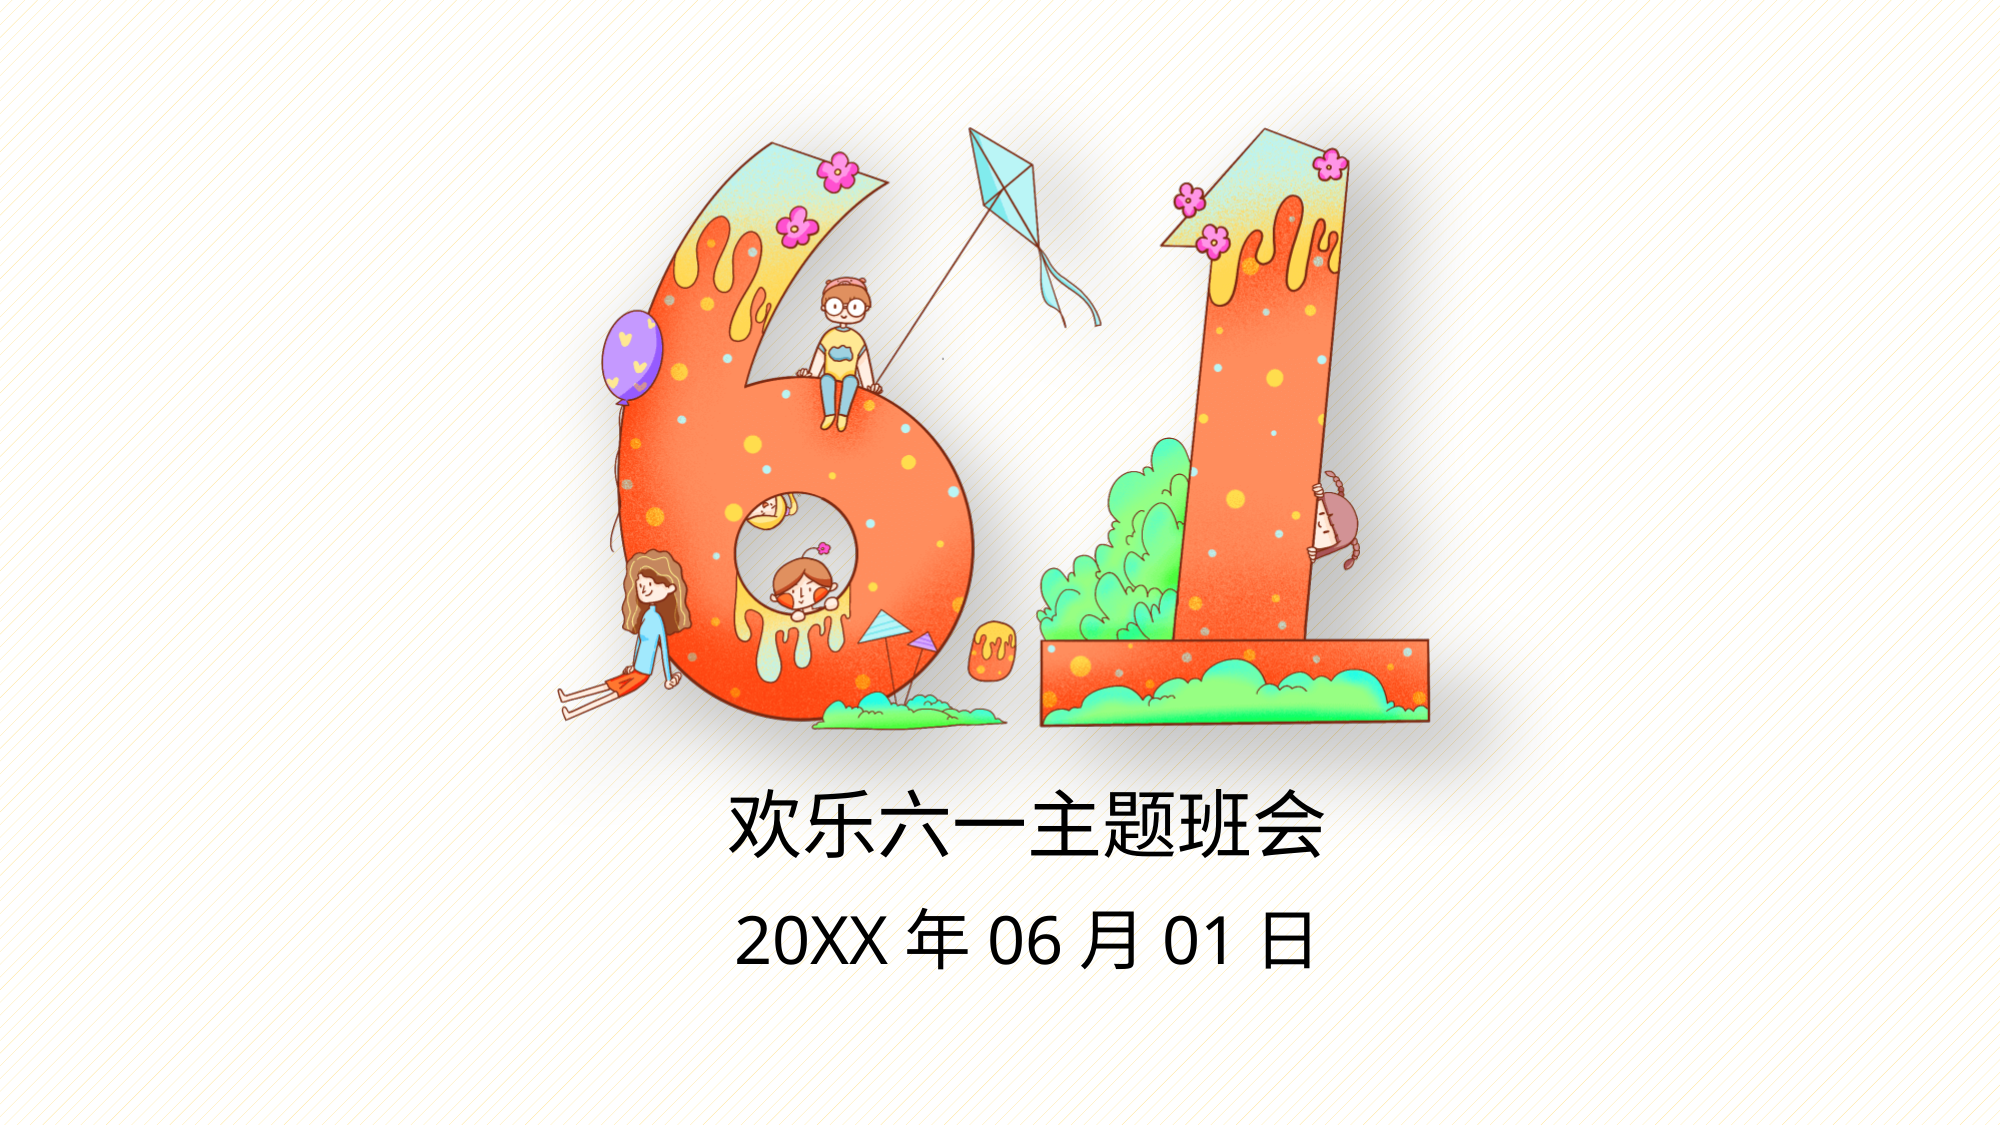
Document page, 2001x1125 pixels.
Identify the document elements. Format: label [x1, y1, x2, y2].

picture [387, 0, 1575, 913]
